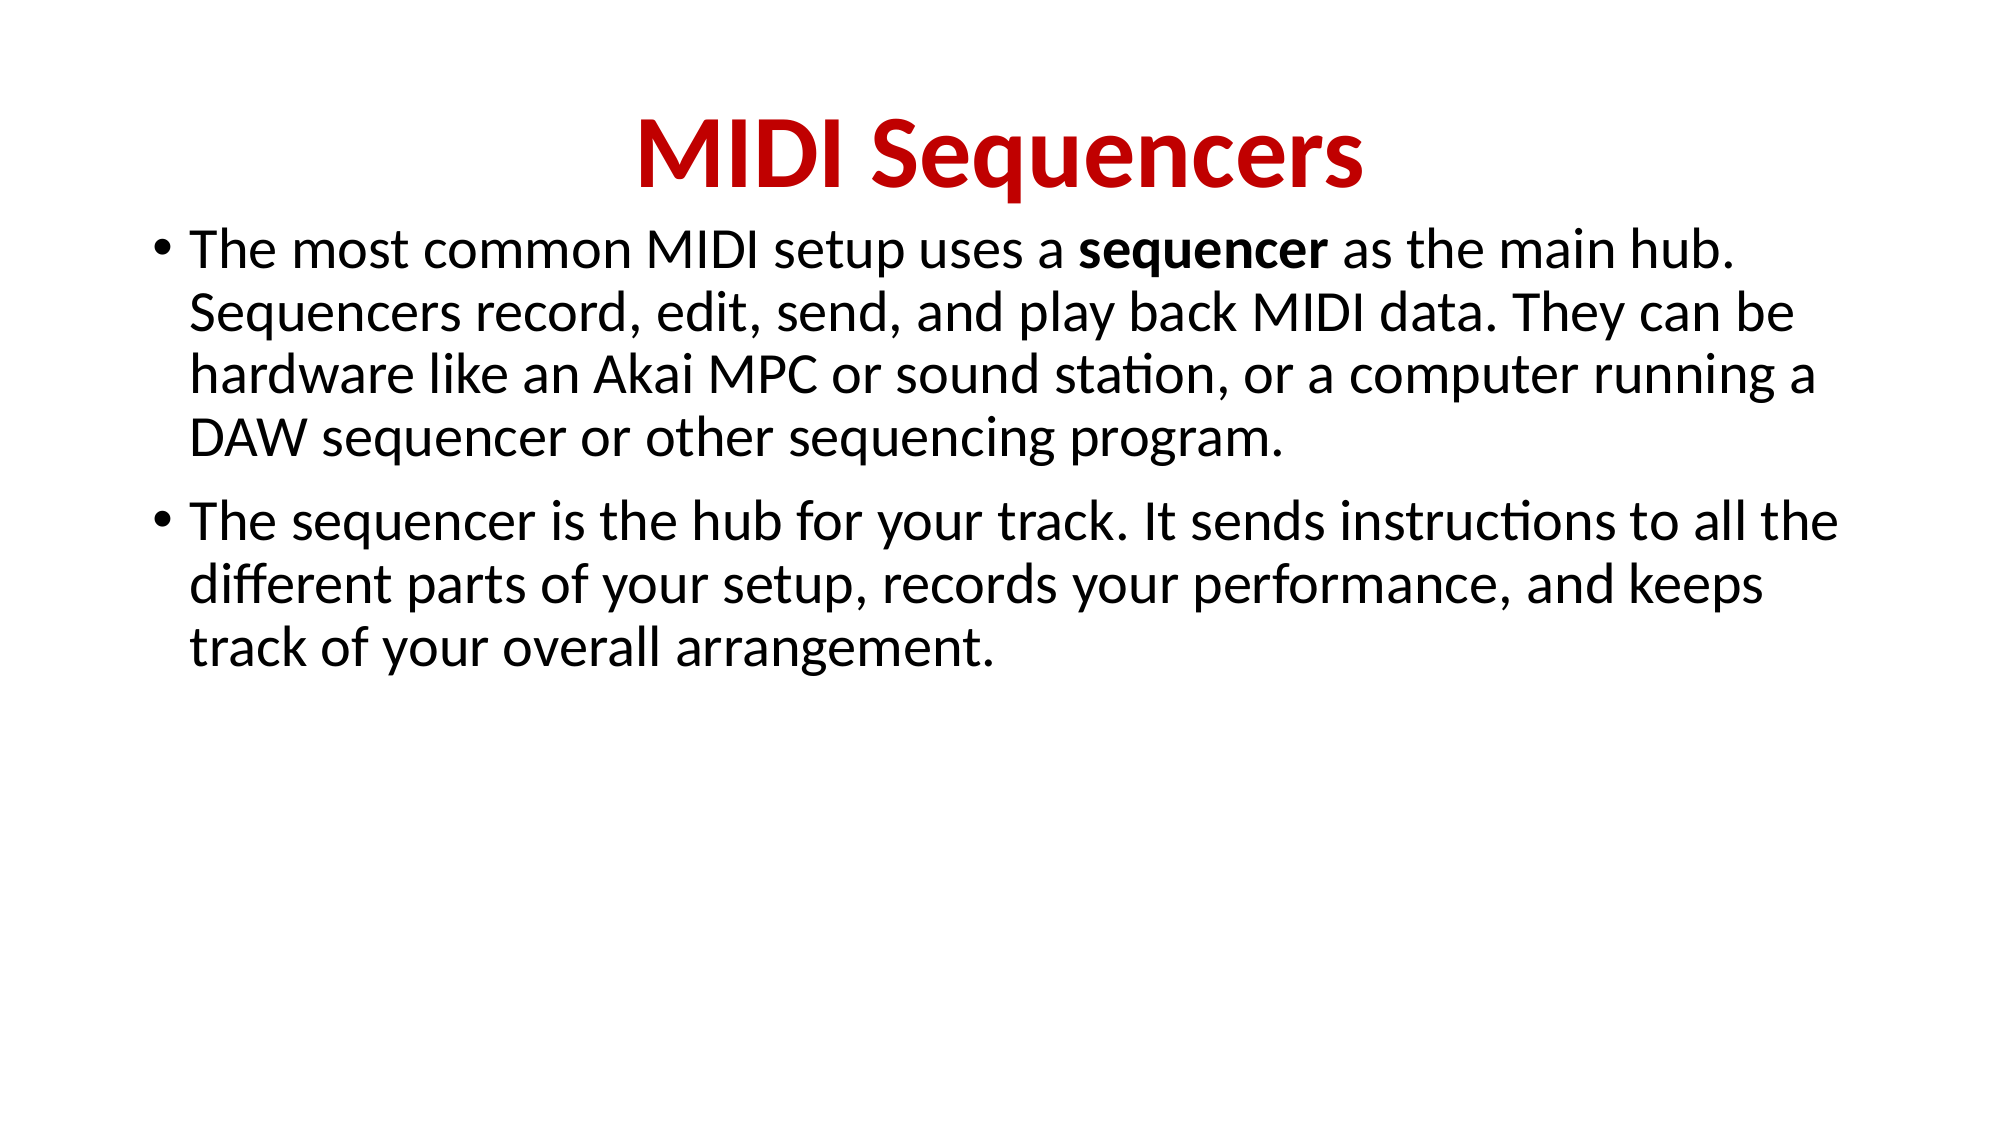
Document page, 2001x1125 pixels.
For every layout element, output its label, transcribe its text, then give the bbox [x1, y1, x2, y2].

list The most common MIDI setup uses a sequencer as the main hub. Sequencers record, edit, send, and play back MIDI data. They can be hardware like an Akai MPC or sound station, or a computer running a DAW sequencer or other sequencing program. The sequencer is the hub for your track. It sends instructions to all the different parts of your setup, records your performance, and keeps track of your overall arrangement. [137, 210, 1863, 1066]
title MIDI Sequencers [137, 59, 1863, 210]
